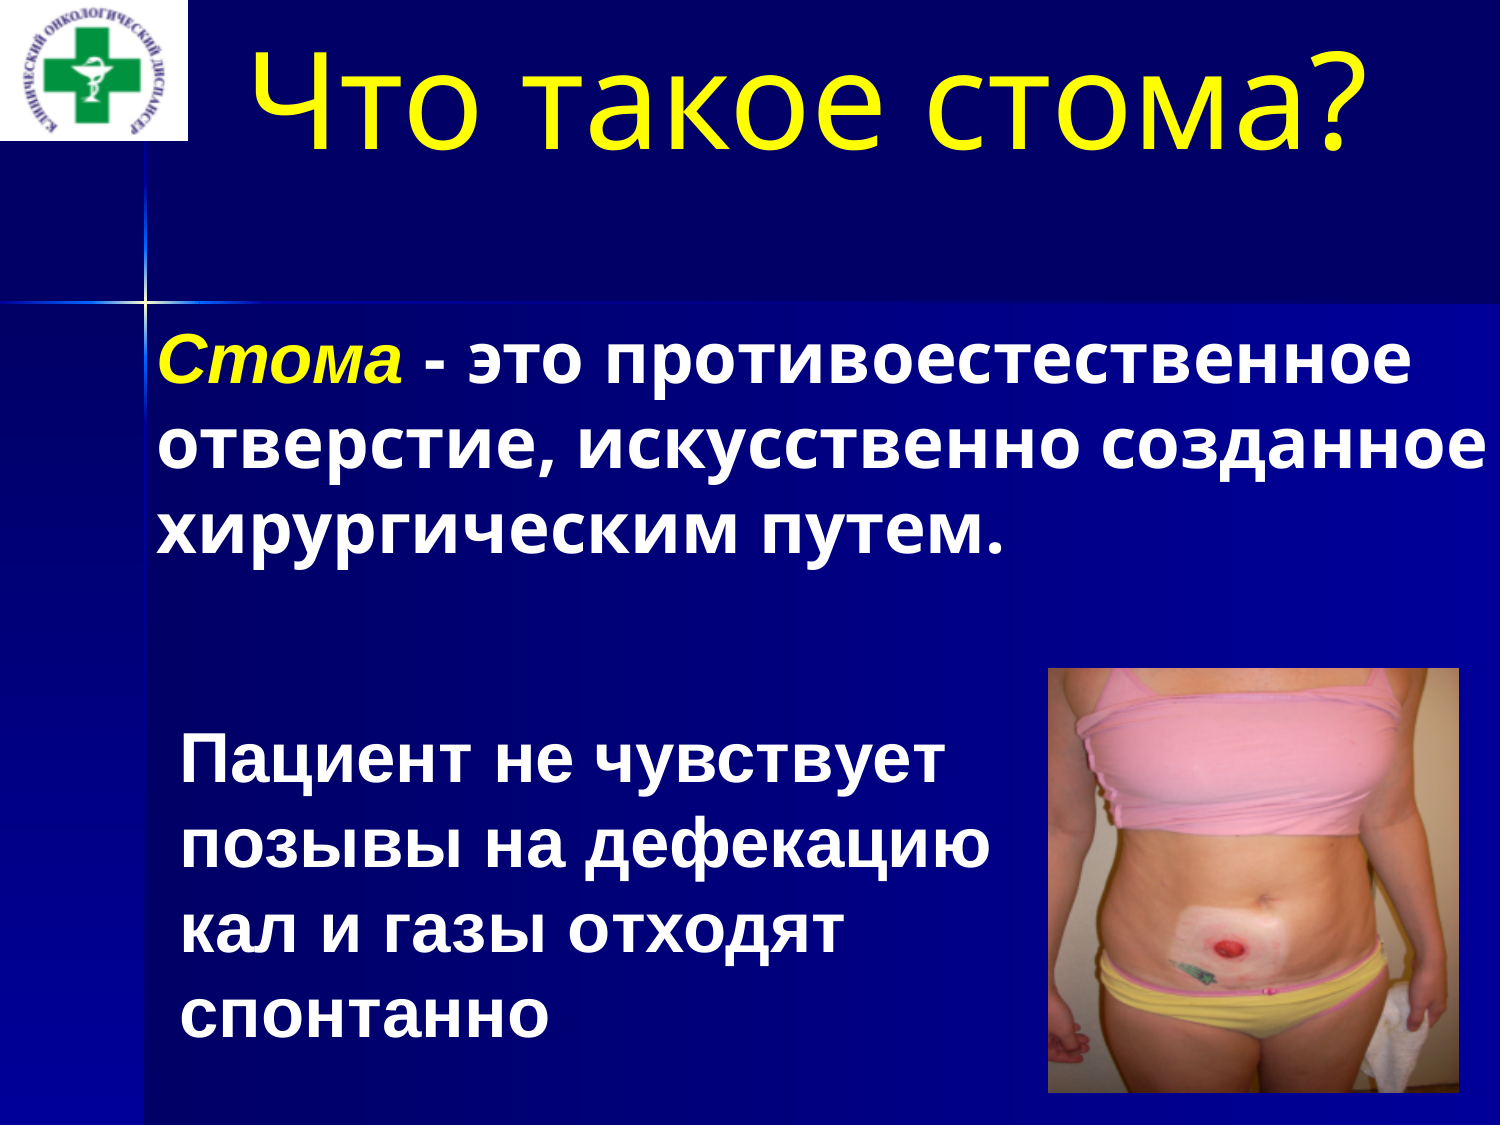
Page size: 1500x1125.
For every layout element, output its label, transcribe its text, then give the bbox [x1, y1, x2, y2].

text_box Пациент не чувствует позывы на дефекацию кал и газы отходят спонтанно [165, 704, 1043, 905]
picture [1048, 668, 1460, 1094]
title Что такое стома? [132, 29, 1483, 162]
list Стома - это противоестественное отверстие, искусственно созданное хирургическим путем. [141, 304, 1500, 587]
picture [0, 0, 188, 141]
